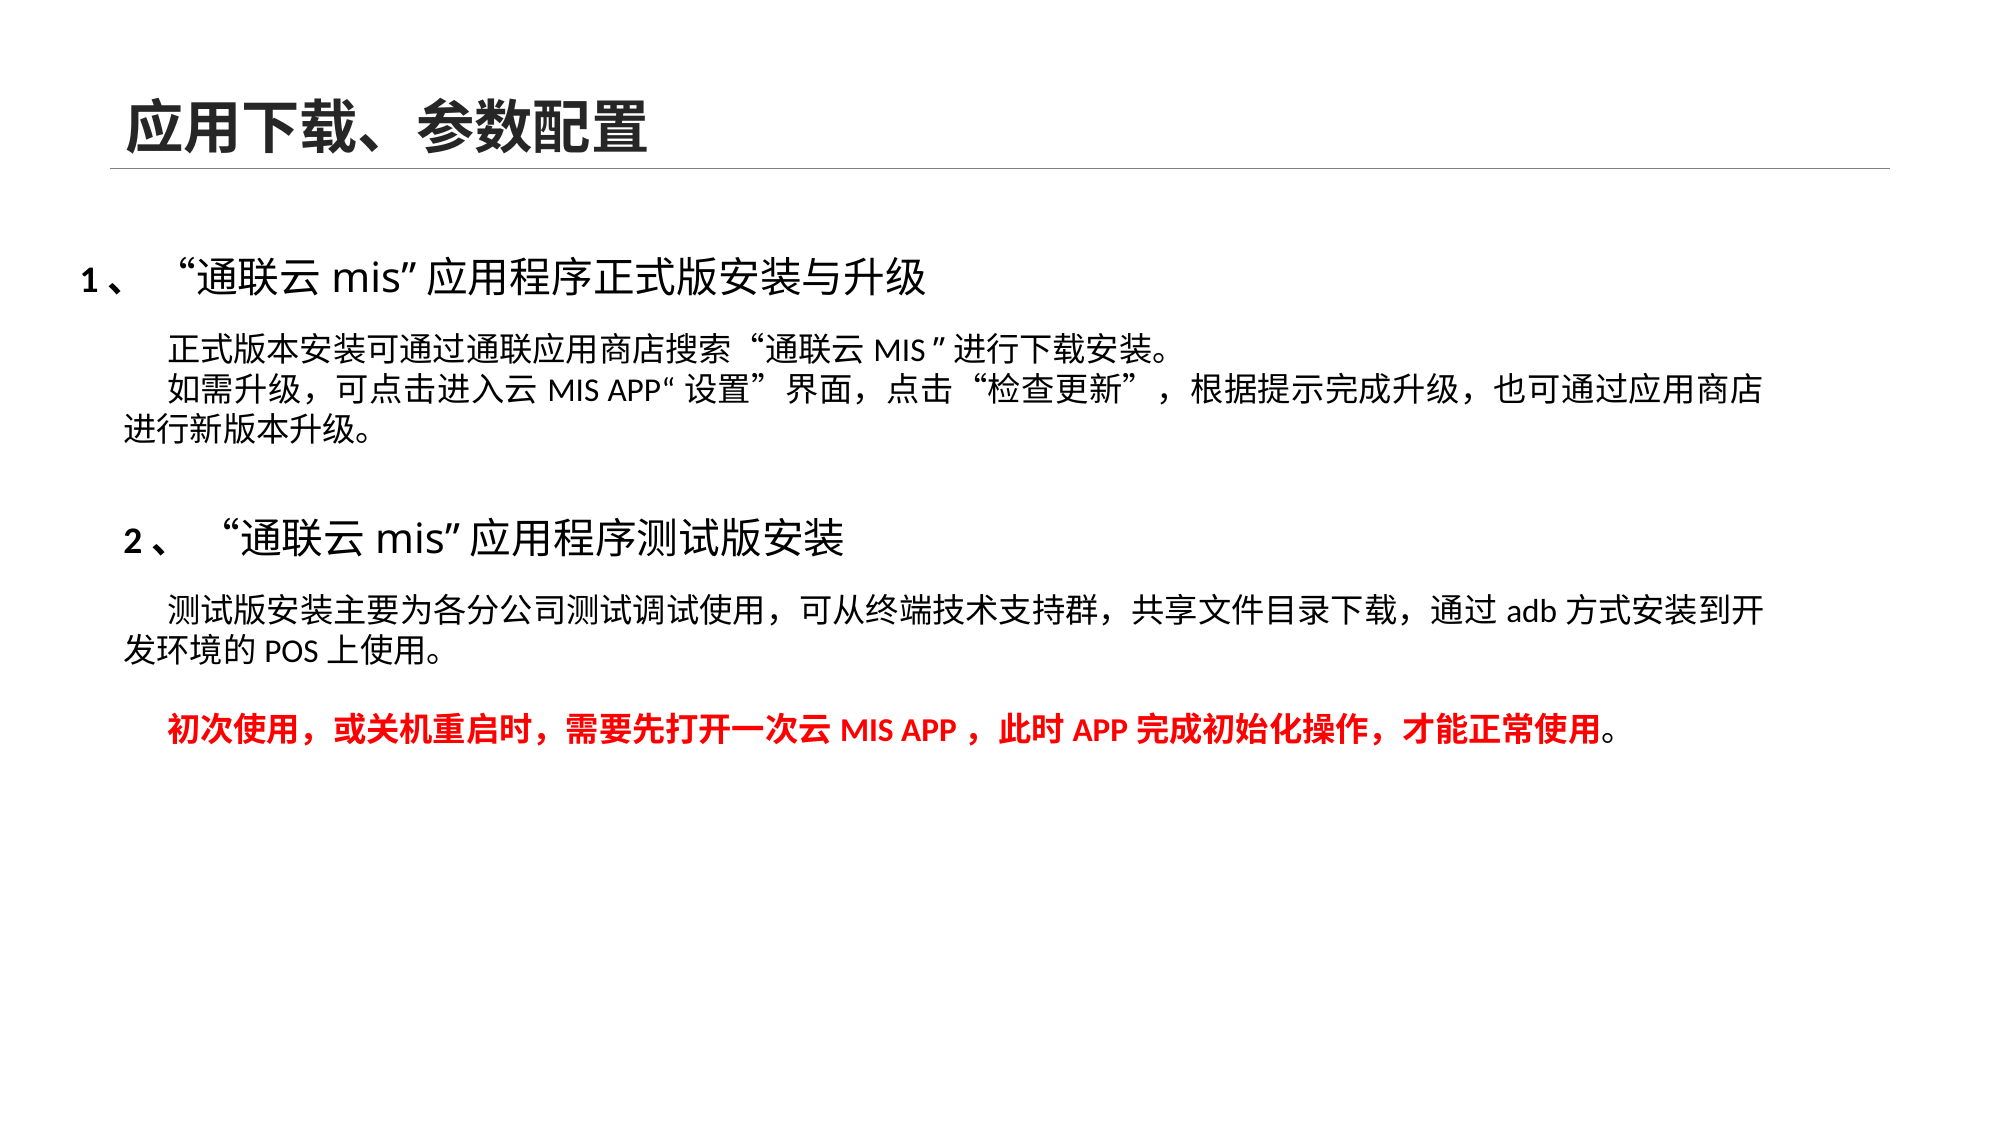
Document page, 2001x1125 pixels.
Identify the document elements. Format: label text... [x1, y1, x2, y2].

text_box 1、 “通联云mis”应用程序正式版安装与升级 正式版本安装可通过通联应用商店搜索“通联云MIS ”进行下载安装。 如需升级，可点击进入云MIS APP“设置”界面，点击“检查更新”，根据提示完成升级，也可通过应用商店进行新版本升级。 2、 “通联云mis”应用程序测试版安装 测试版安装主要为各分公司测试调试使用，可从终端技术支持群，共享文件目录下载，通过adb方式安装到开发环境的POS上使用。 初次使用，或关机重启时，需要先打开一次云MIS APP，此时APP完成初始化操作，才能正常使用。 [64, 207, 1780, 756]
title 应用下载、参数配置 [109, 0, 1890, 169]
